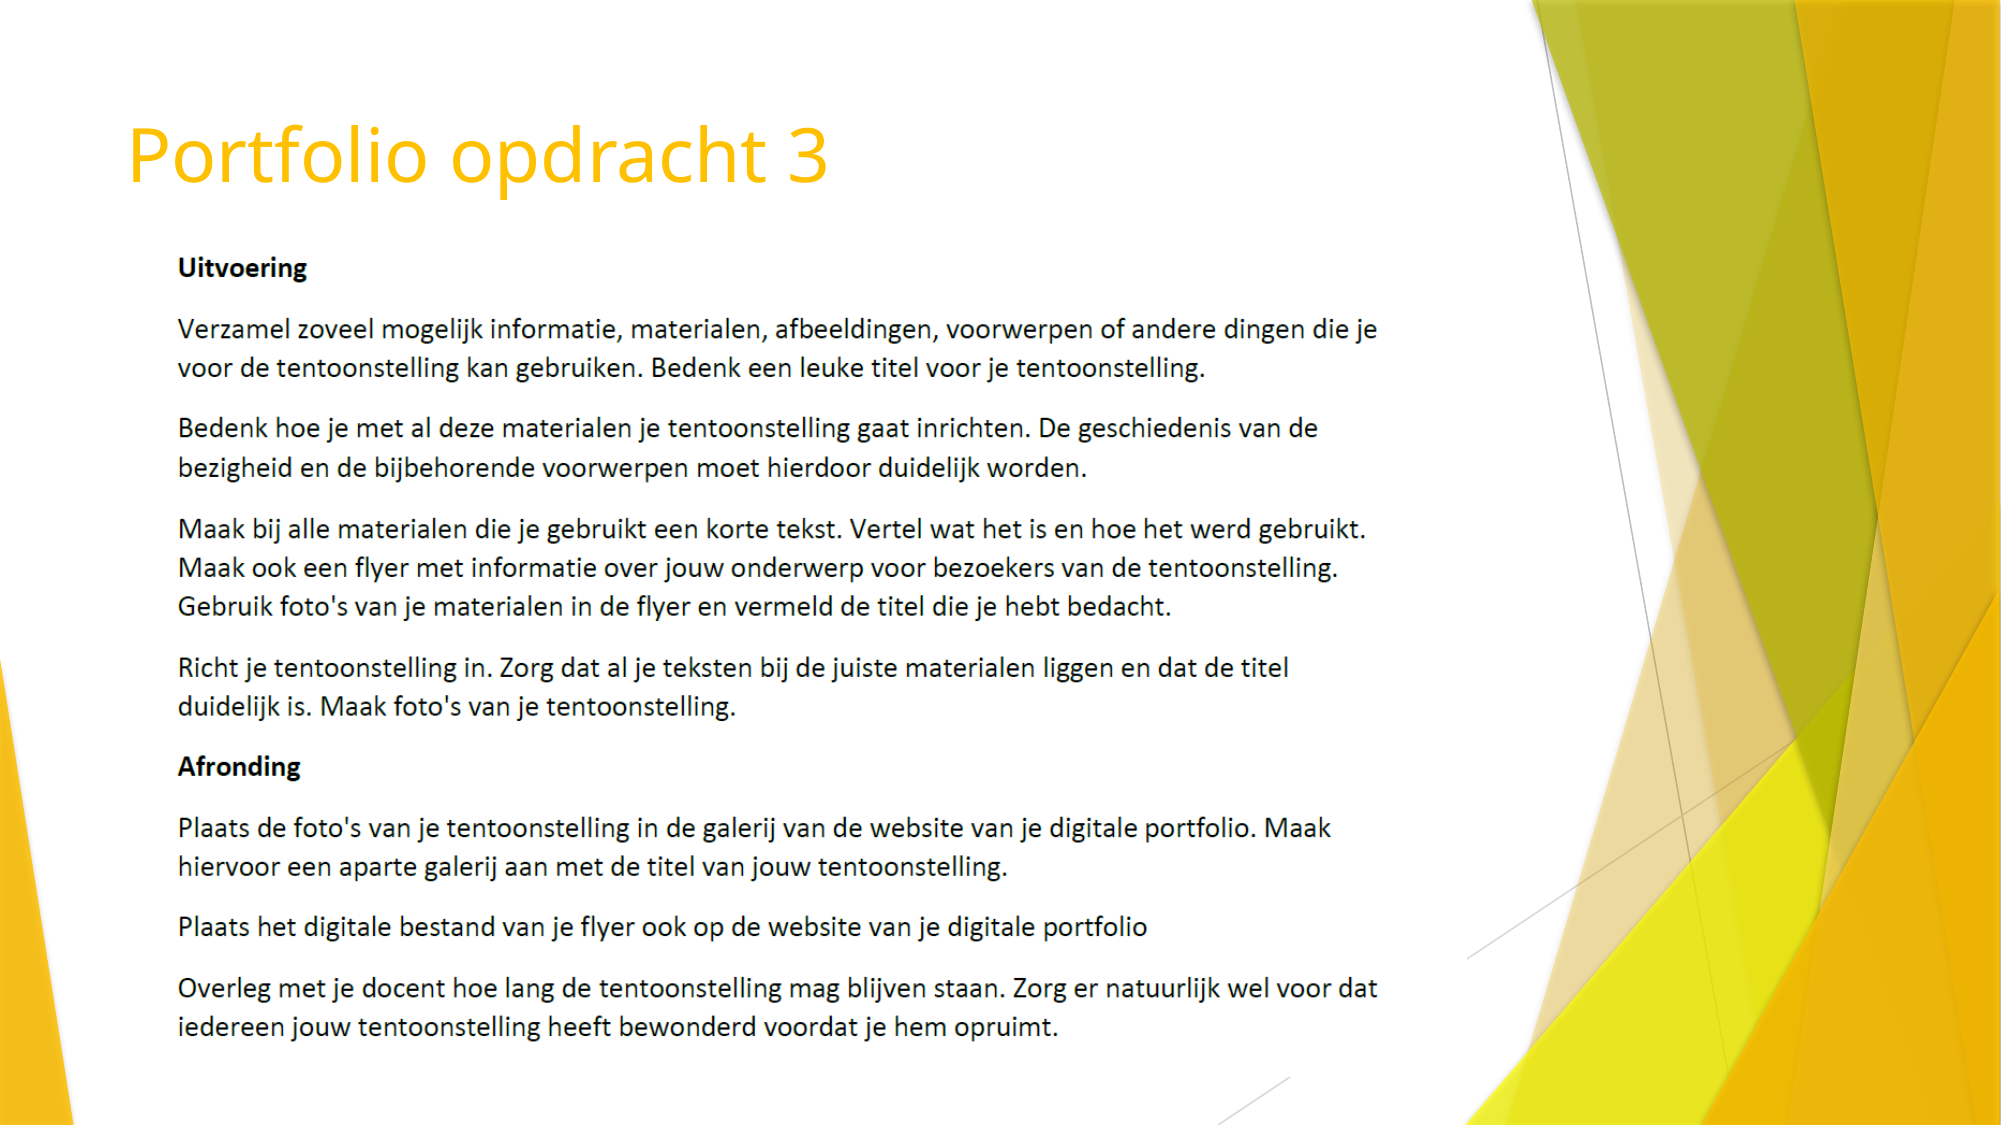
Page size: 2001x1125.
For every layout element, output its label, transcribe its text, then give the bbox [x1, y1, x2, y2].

title Portfolio opdracht 3 [111, 99, 1522, 317]
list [165, 247, 1468, 1078]
